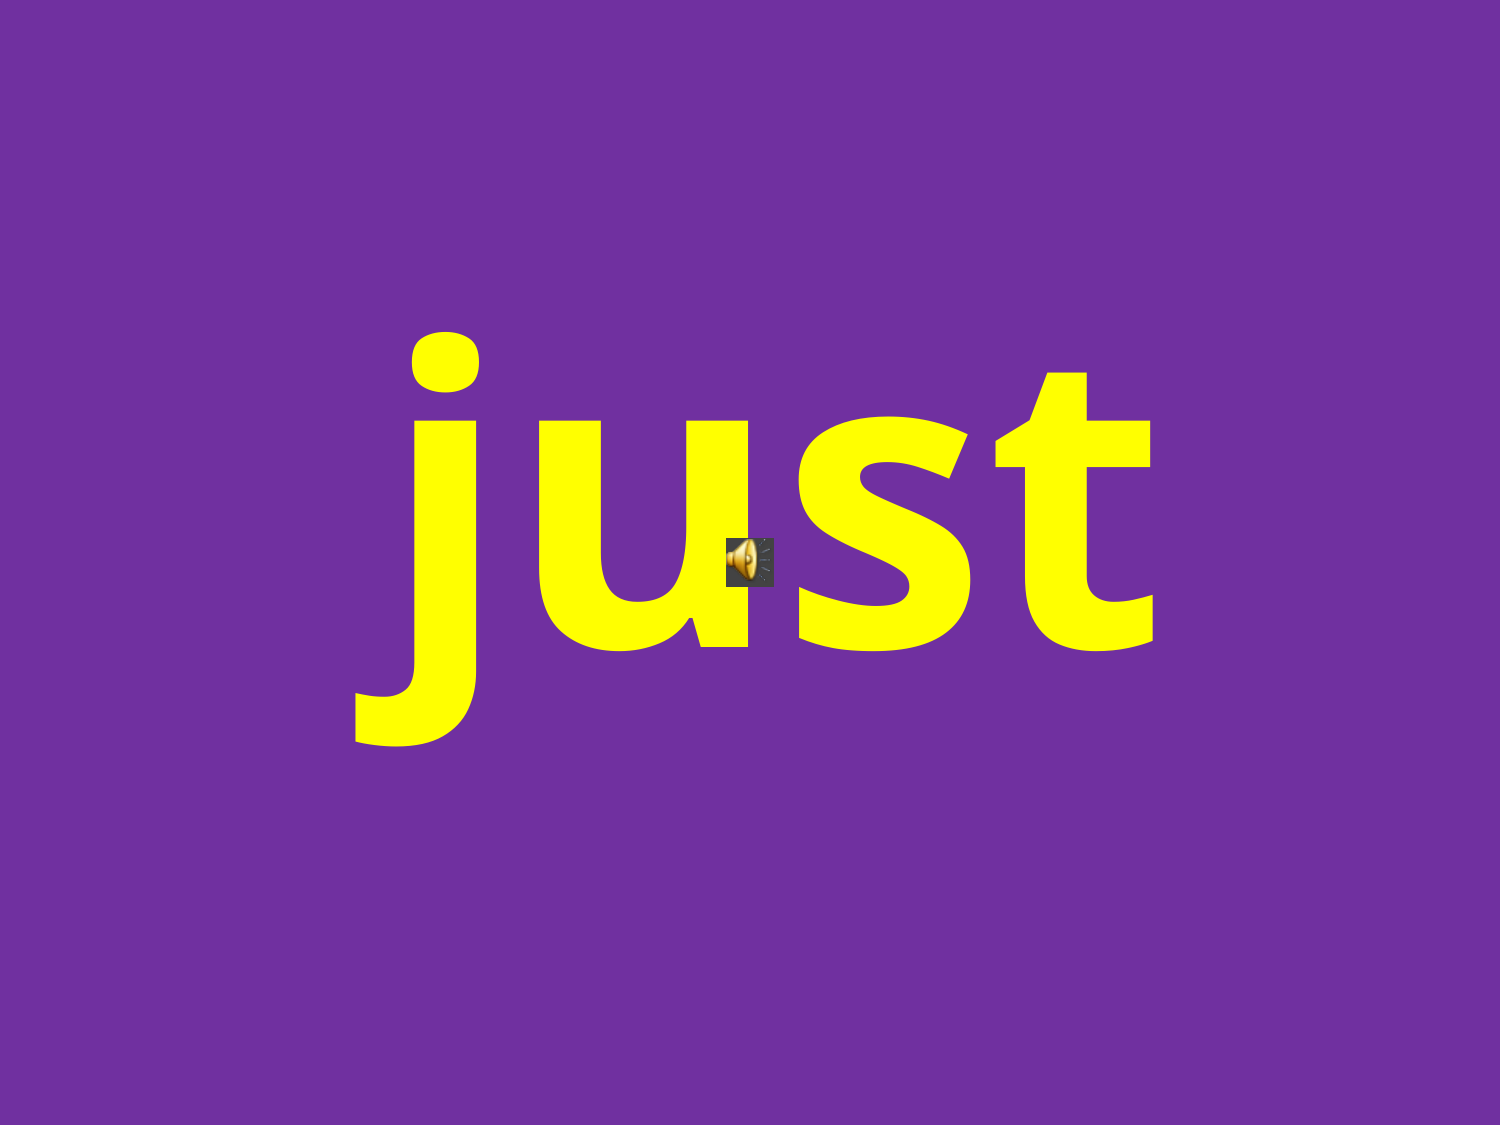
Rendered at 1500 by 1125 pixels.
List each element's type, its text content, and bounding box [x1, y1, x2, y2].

text_box just [99, 224, 1450, 738]
picture [724, 537, 776, 588]
